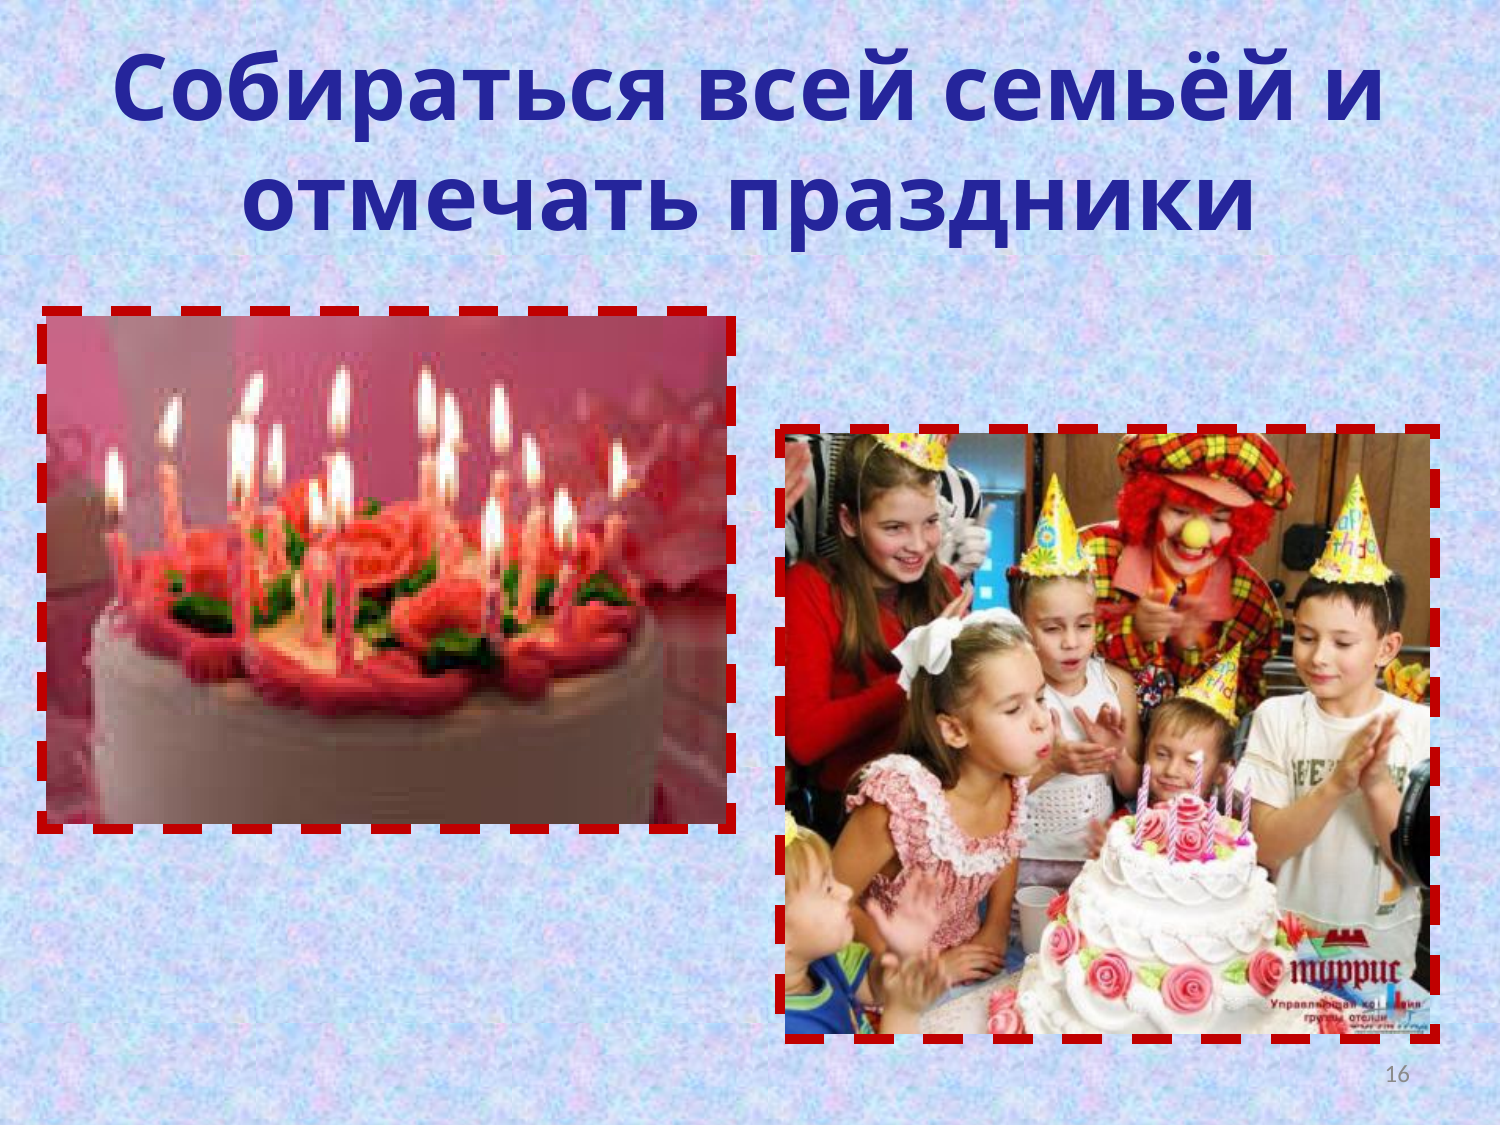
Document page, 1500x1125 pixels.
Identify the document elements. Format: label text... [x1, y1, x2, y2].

picture [0, 0, 1500, 1125]
slide_number 16 [1074, 1043, 1425, 1103]
title Собираться всей семьёй и отмечать праздники [75, 45, 1425, 233]
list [46, 316, 727, 825]
